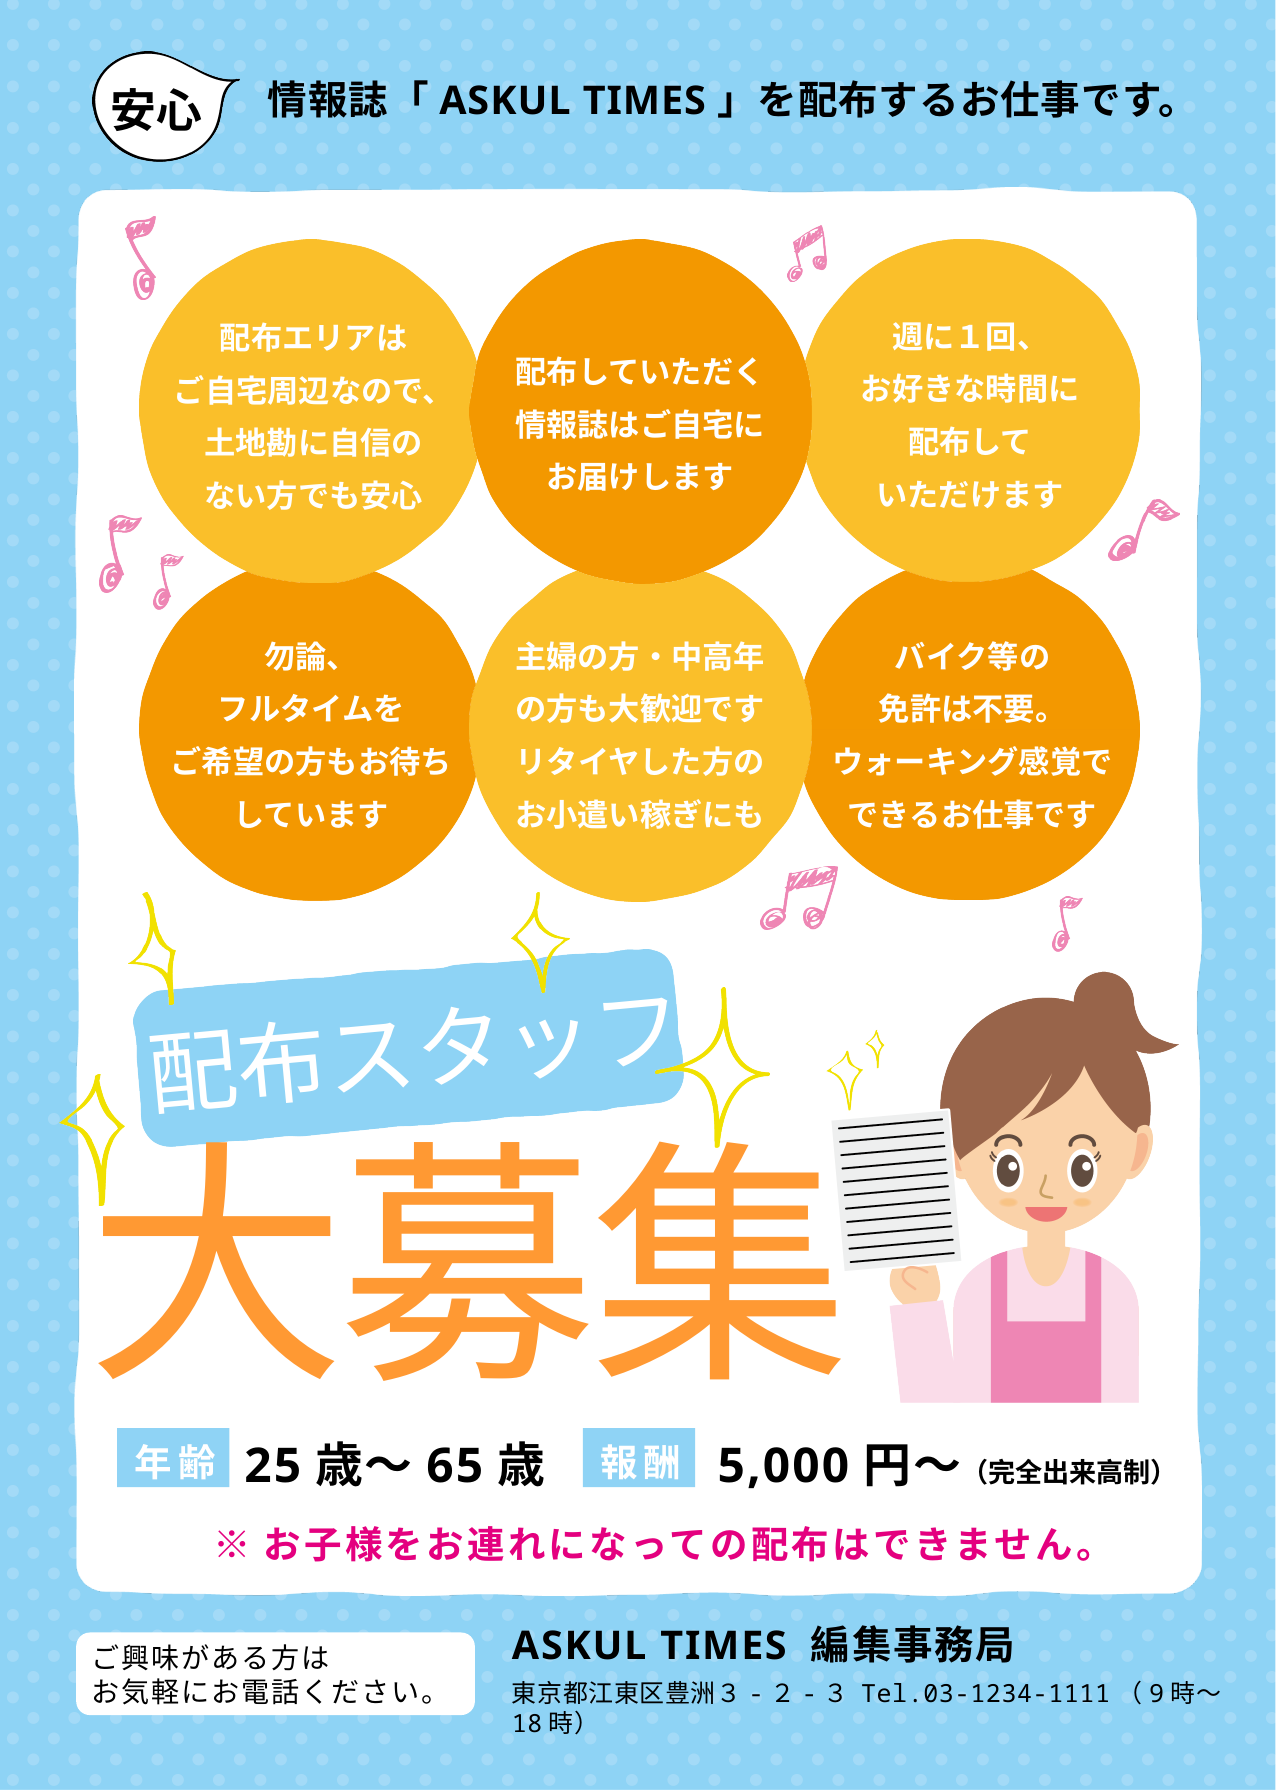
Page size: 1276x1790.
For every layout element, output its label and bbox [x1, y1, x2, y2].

text_box [76, 1632, 475, 1716]
text_box [117, 1428, 230, 1488]
text_box [582, 1428, 696, 1488]
picture [0, 0, 1276, 1790]
